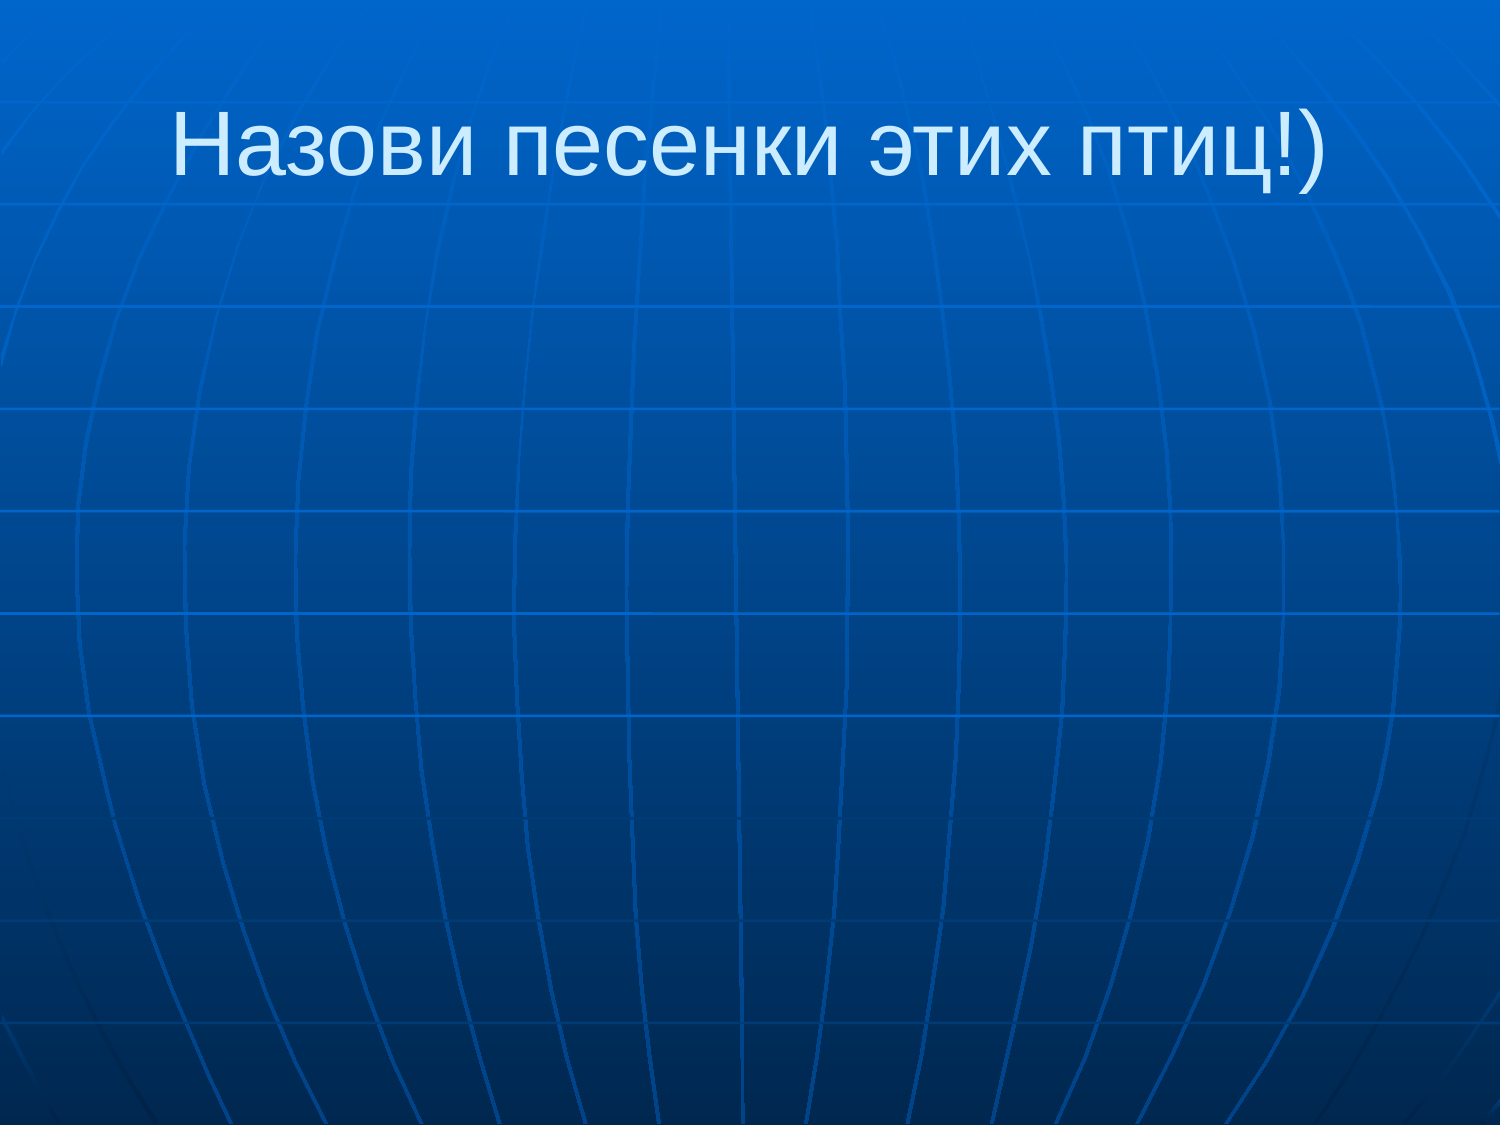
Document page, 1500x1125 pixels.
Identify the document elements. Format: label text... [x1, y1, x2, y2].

title Назови песенки этих птиц!) [74, 45, 1426, 233]
